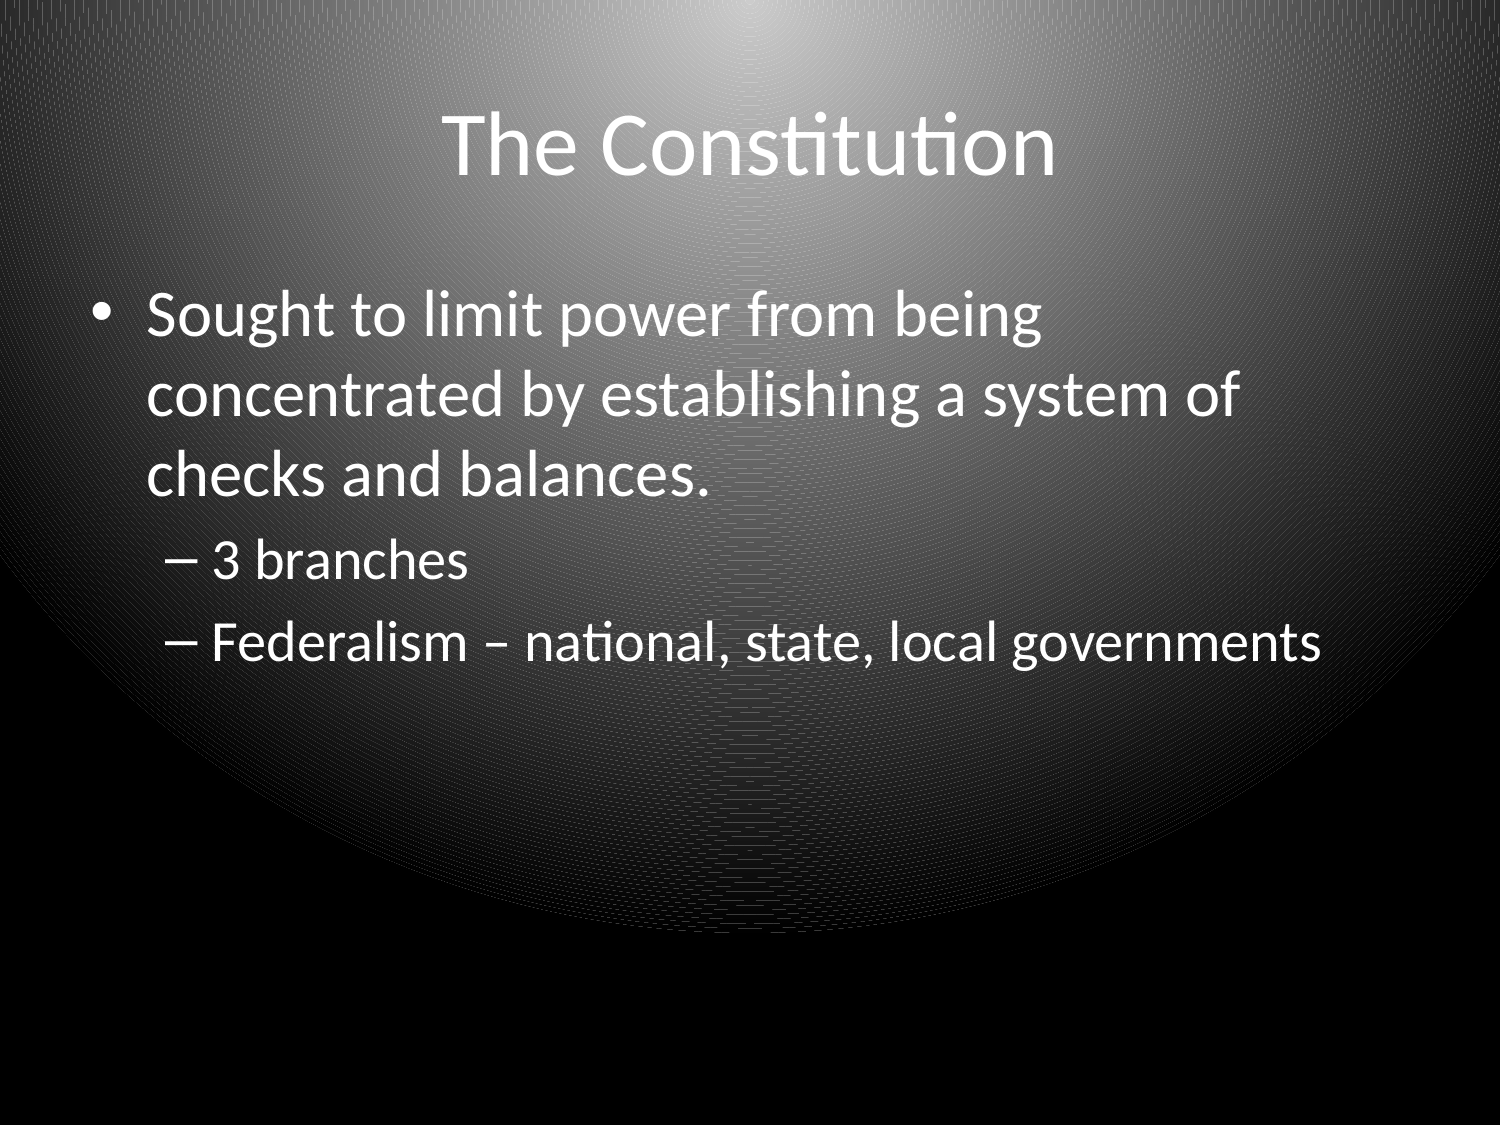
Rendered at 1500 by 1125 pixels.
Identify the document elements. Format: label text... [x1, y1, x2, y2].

list Sought to limit power from being concentrated by establishing a system of checks and balances. 3 branches Federalism – national, state, local governments [75, 262, 1425, 1005]
title The Constitution [75, 45, 1425, 233]
